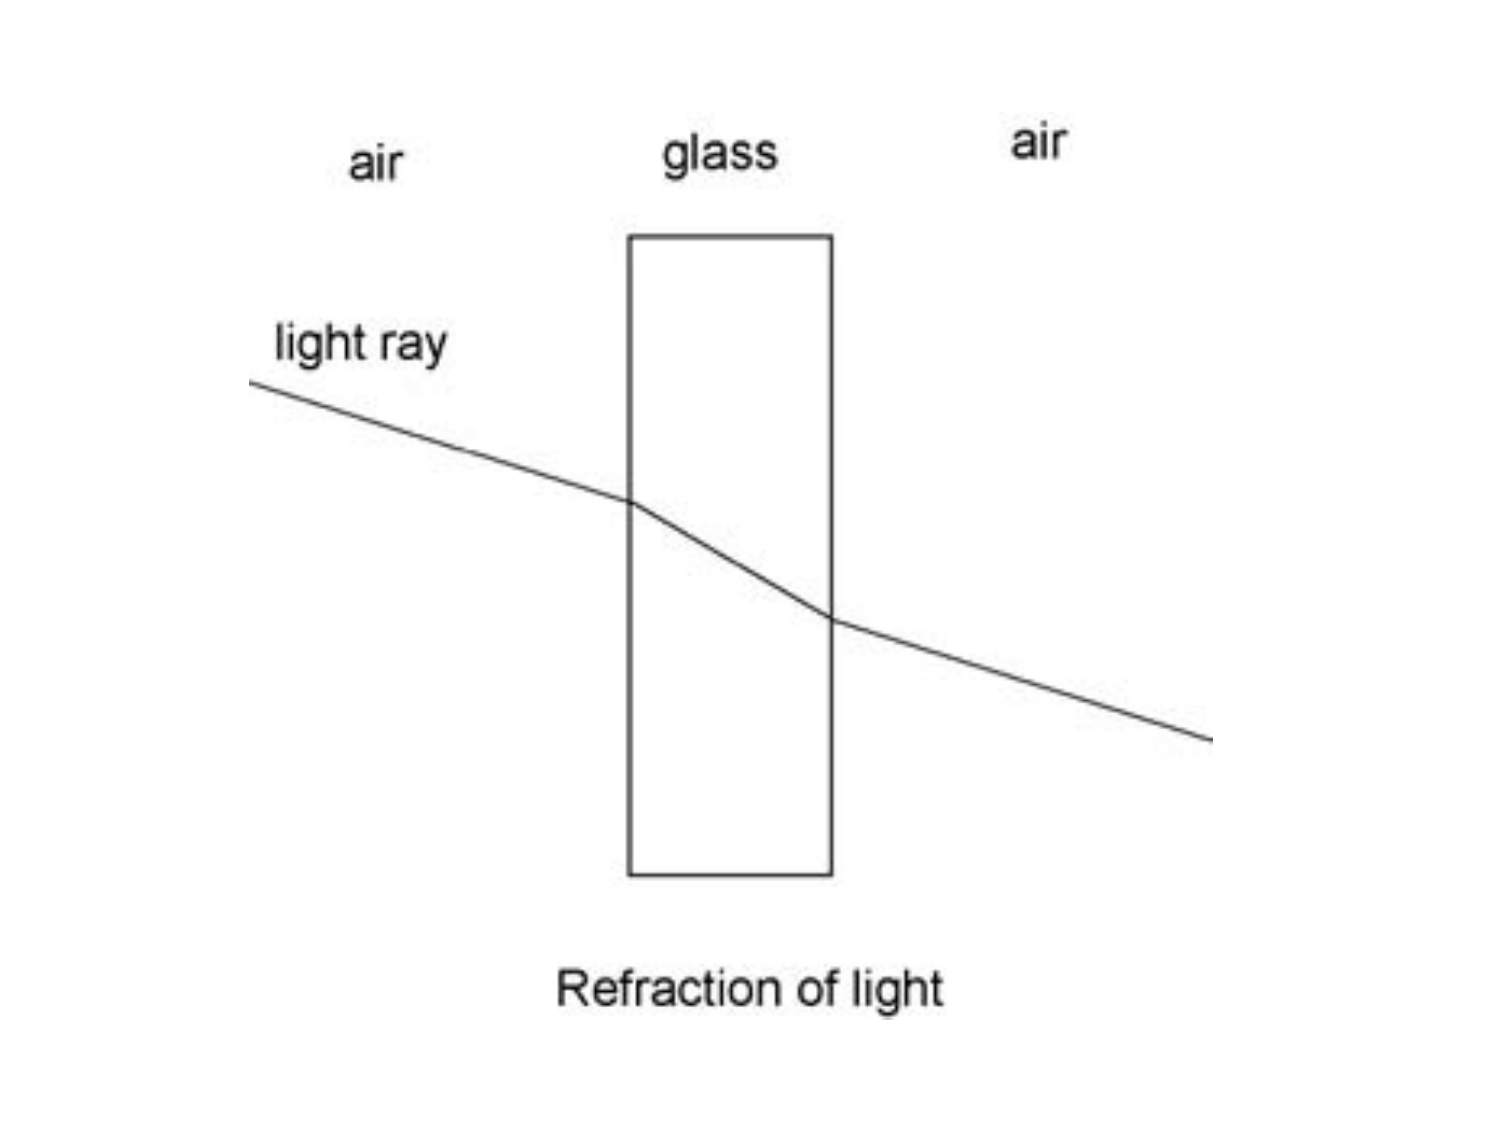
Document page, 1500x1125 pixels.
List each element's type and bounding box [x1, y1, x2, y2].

picture [249, 112, 1213, 1021]
